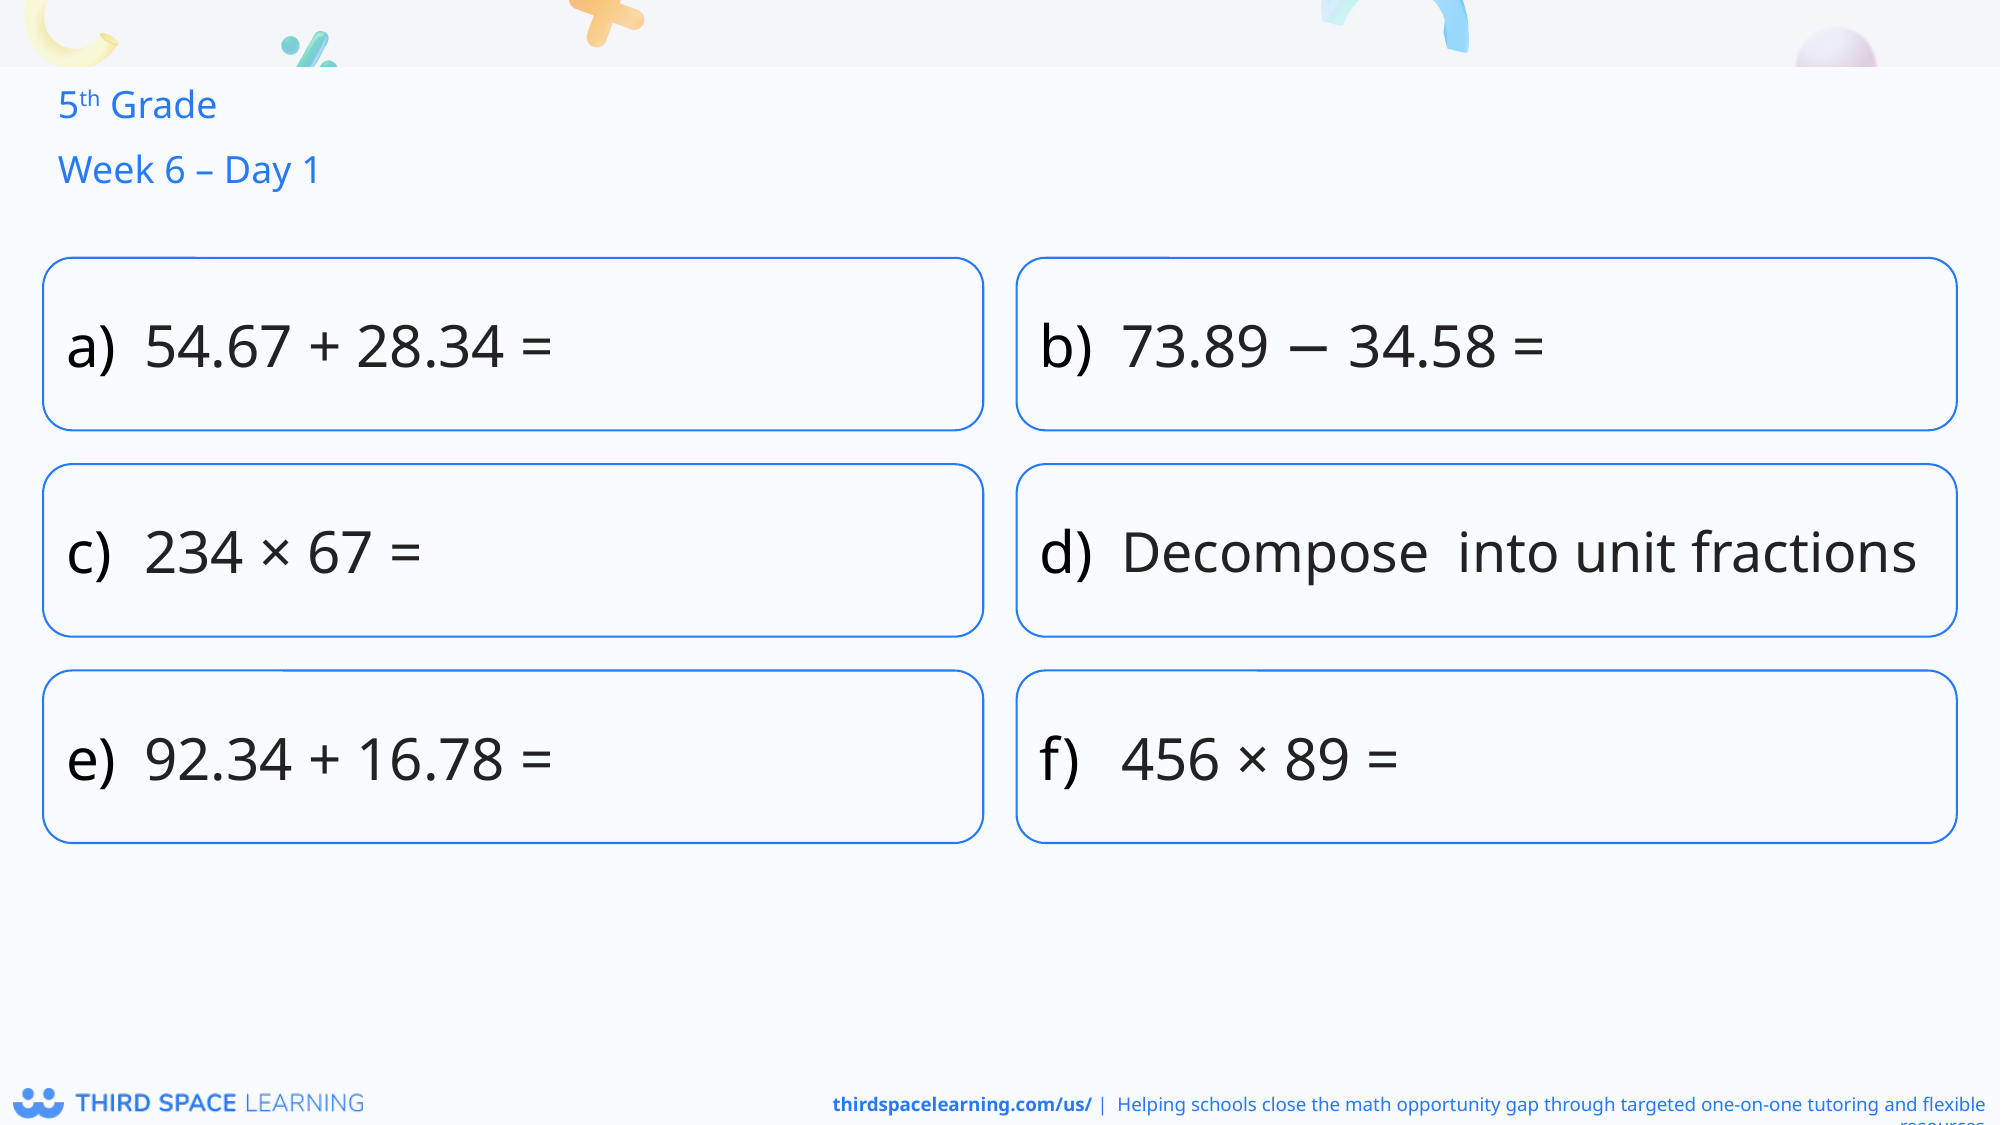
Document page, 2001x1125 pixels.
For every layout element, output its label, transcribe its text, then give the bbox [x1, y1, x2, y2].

text_box 5th Grade Week 6 – Day 1 [43, 73, 509, 212]
picture [13, 1088, 365, 1119]
list 456 × 89 = [1106, 684, 1939, 829]
list 234 × 67 = [129, 478, 962, 623]
list 73.89 − 34.58 = [1106, 272, 1939, 416]
list 92.34 + 16.78 = [129, 684, 962, 829]
list 54.67 + 28.34 = [129, 272, 962, 416]
picture [0, 0, 2000, 67]
